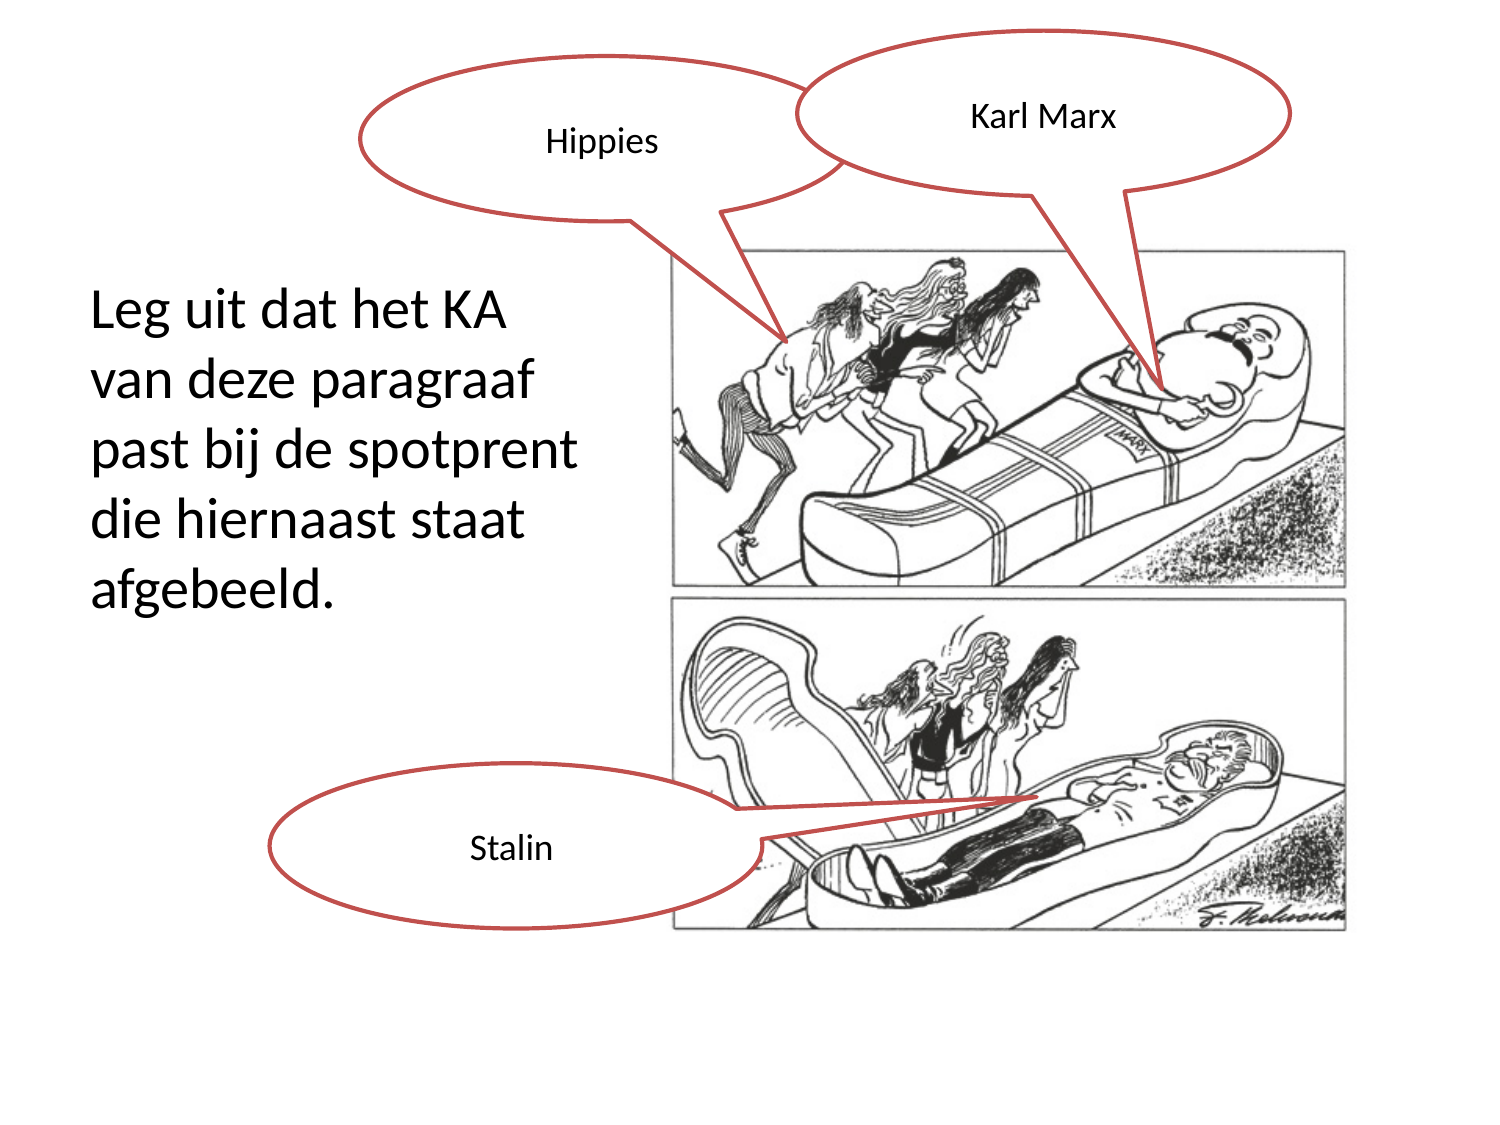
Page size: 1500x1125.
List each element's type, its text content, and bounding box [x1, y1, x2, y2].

text_box Stalin [267, 761, 650, 931]
text_box Hippies [358, 53, 844, 239]
list Leg uit dat het KA van deze paragraaf past bij de spotprent die hiernaast staat afgebeeld. [75, 262, 609, 1005]
text_box Karl Marx [795, 28, 1293, 230]
picture [655, 232, 1361, 947]
